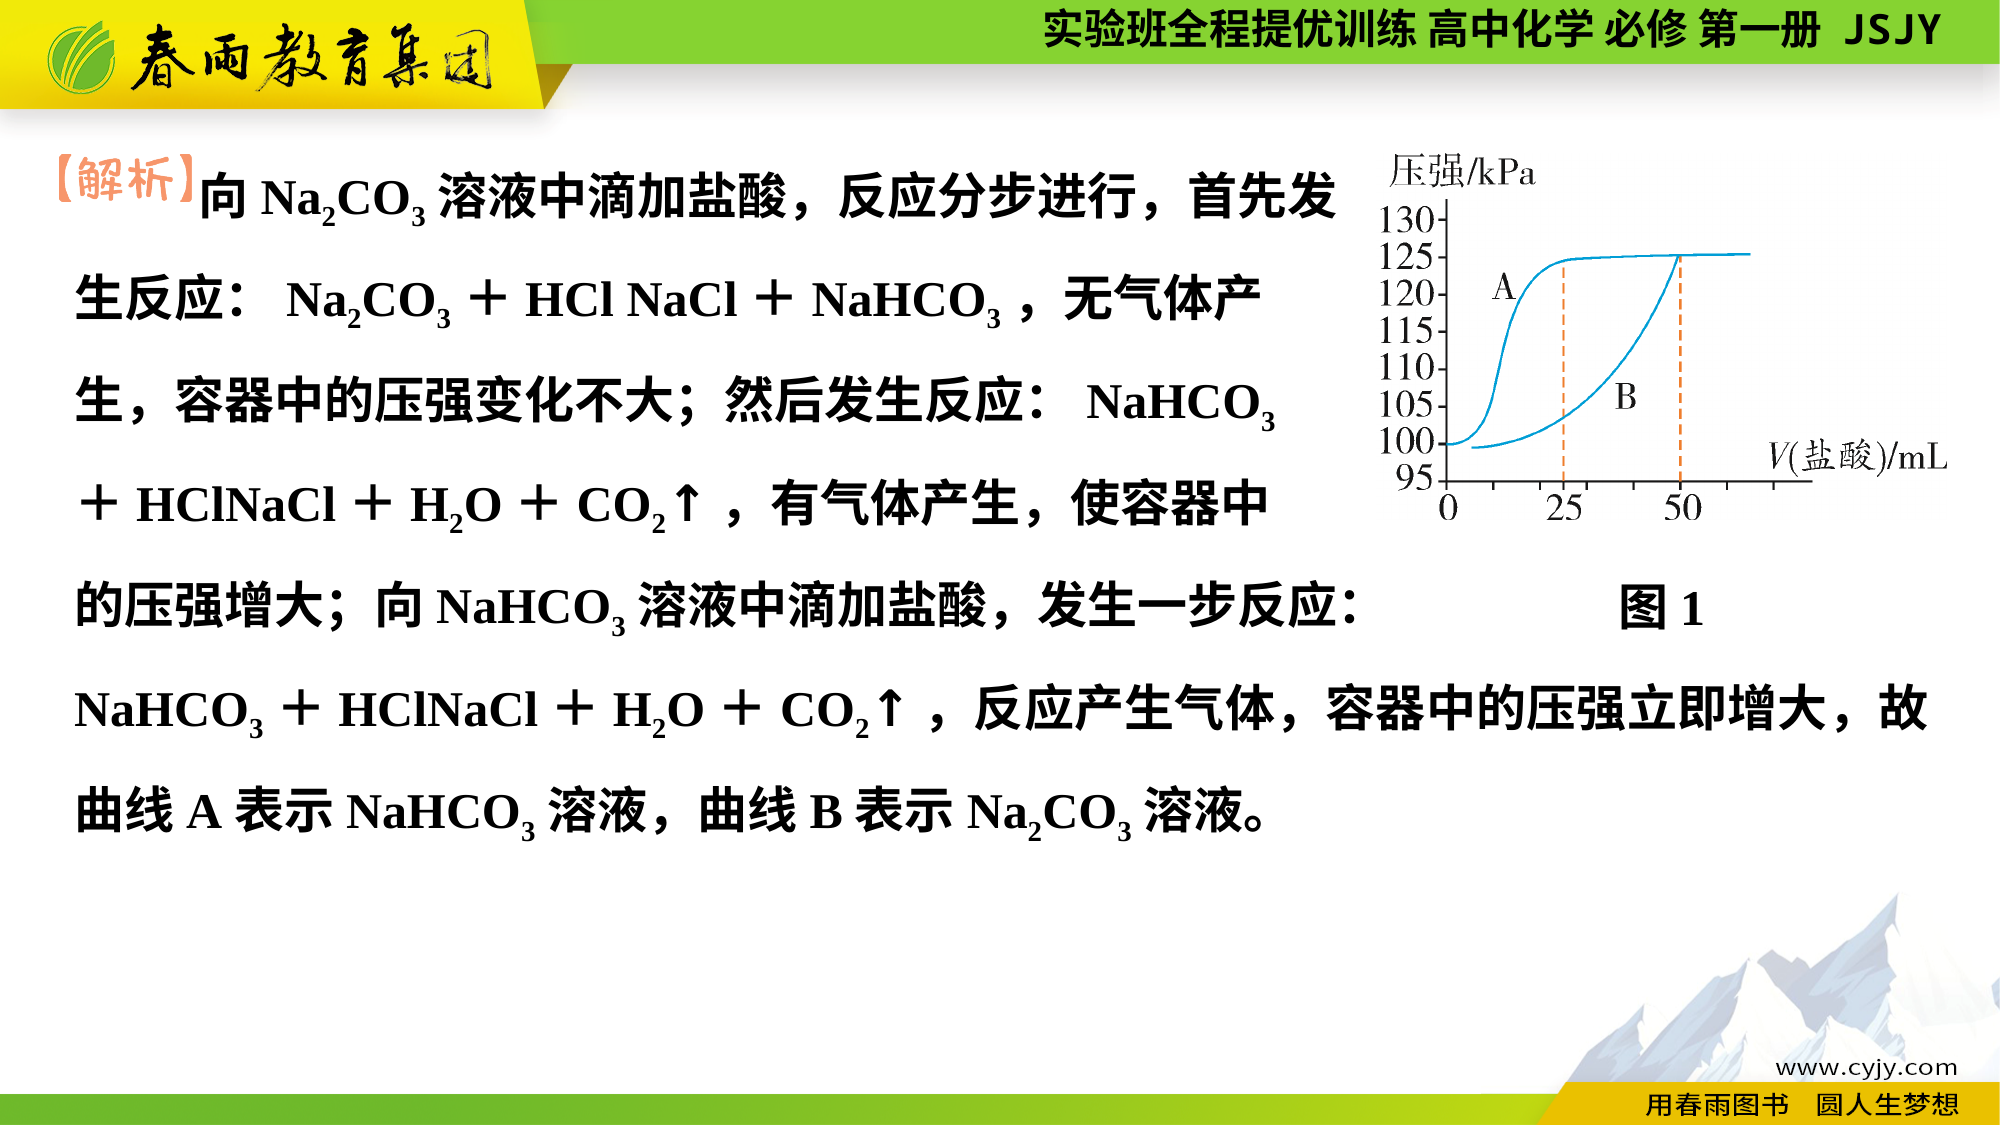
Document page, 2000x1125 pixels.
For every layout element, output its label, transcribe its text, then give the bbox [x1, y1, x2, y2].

picture [0, 0, 2000, 1125]
text_box 图1 [1603, 538, 1720, 644]
